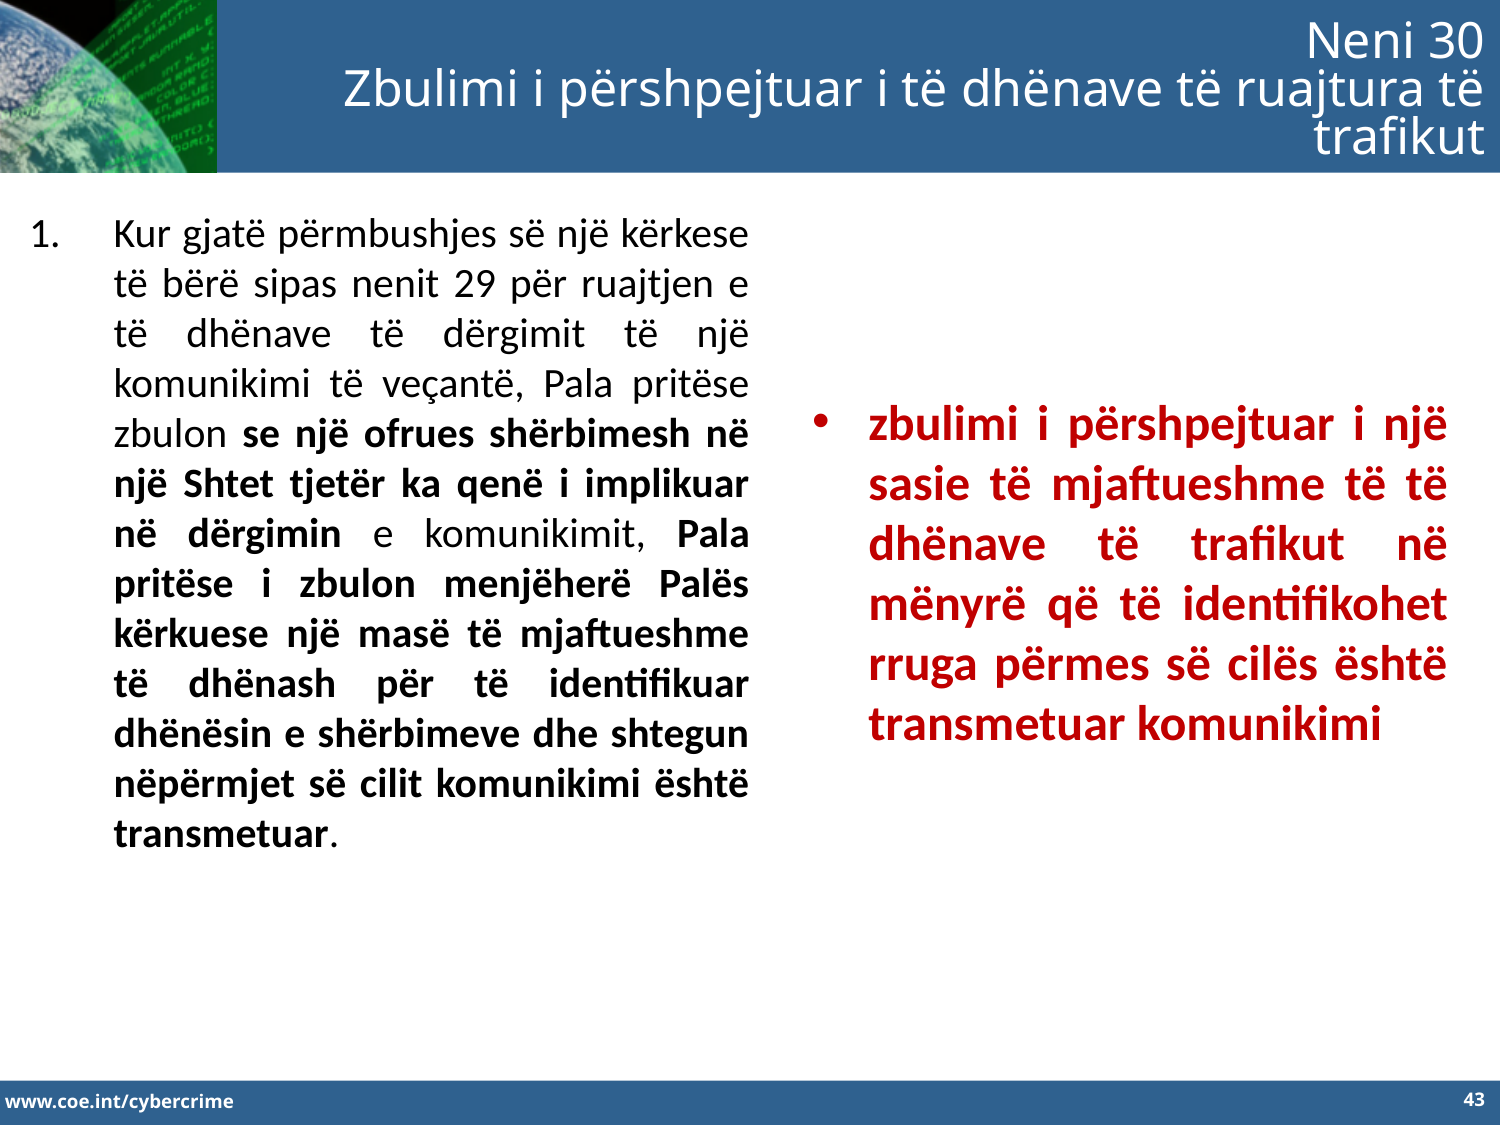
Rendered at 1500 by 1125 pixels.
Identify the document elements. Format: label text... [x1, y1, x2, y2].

text_box Neni 30 Zbulimi i përshpejtuar i të dhënave të ruajtura të trafikut [254, 15, 1500, 168]
slide_number 43 [1149, 1079, 1500, 1125]
text_box Kur gjatë përmbushjes së një kërkese të bërë sipas nenit 29 për ruajtjen e të dhënave të dërgimit të një komunikimi të veçantë, Pala pritëse zbulon se një ofrues shërbimesh në një Shtet tjetër ka qenë i implikuar në dërgimin e komunikimit, Pala pritëse i zbulon menjëherë Palës kërkuese një masë të mjaftueshme të dhënash për të identifikuar dhënësin e shërbimeve dhe shtegun nëpërmjet së cilit komunikimi është transmetuar. [14, 198, 765, 864]
text_box zbulimi i përshpejtuar i një sasie të mjaftueshme të të dhënave të trafikut në mënyrë që të identifikohet rruga përmes së cilës është transmetuar komunikimi [797, 383, 1463, 759]
picture [0, 1, 217, 173]
